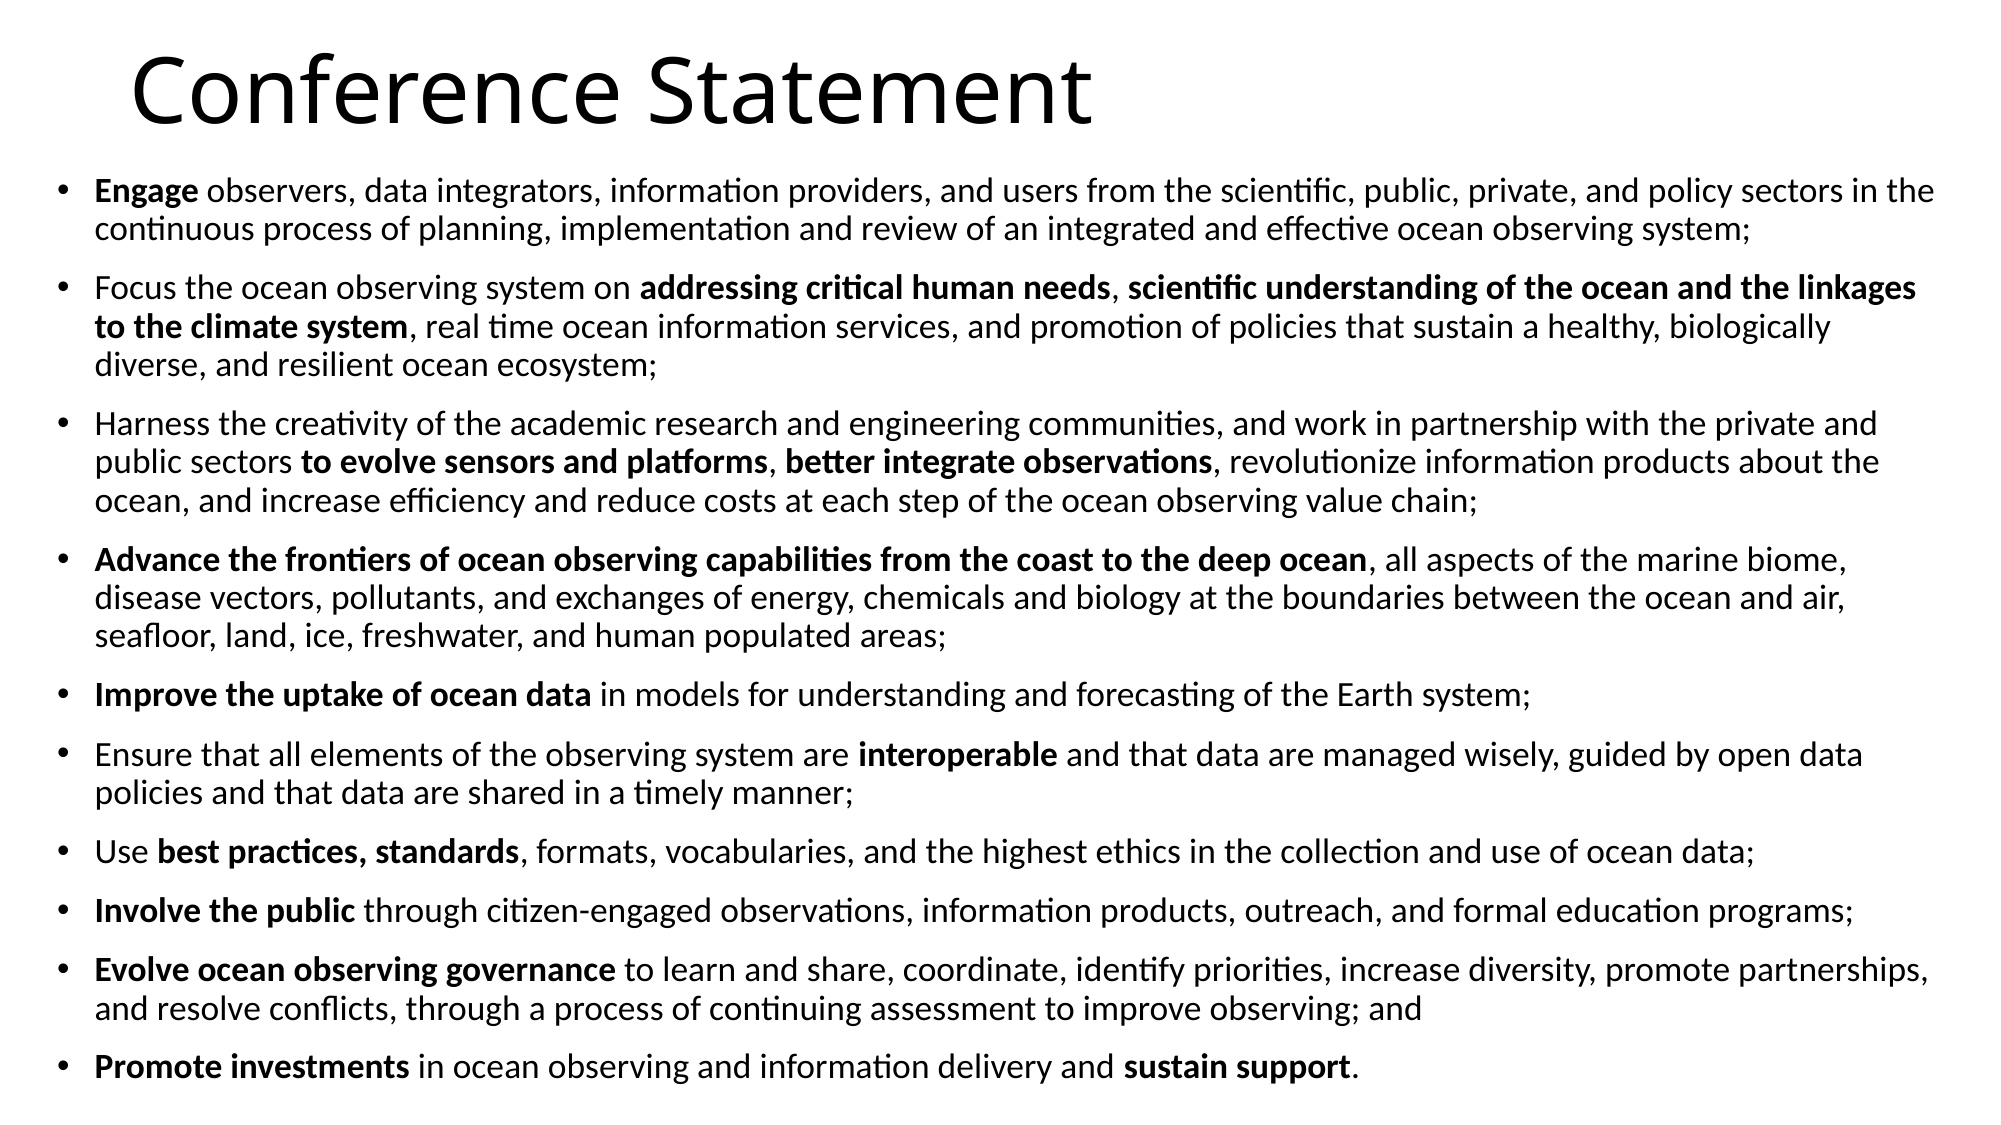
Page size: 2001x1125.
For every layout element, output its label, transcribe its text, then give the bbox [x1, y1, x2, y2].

list Engage observers, data integrators, information providers, and users from the scientific, public, private, and policy sectors in the continuous process of planning, implementation and review of an integrated and effective ocean observing system; Focus the ocean observing system on addressing critical human needs, scientific understanding of the ocean and the linkages to the climate system, real time ocean information services, and promotion of policies that sustain a healthy, biologically diverse, and resilient ocean ecosystem; Harness the creativity of the academic research and engineering communities, and work in partnership with the private and public sectors to evolve sensors and platforms, better integrate observations, revolutionize information products about the ocean, and increase efficiency and reduce costs at each step of the ocean observing value chain; Advance the frontiers of ocean observing capabilities from the coast to the deep ocean, all aspects of the marine biome, disease vectors, pollutants, and exchanges of energy, chemicals and biology at the boundaries between the ocean and air, seafloor, land, ice, freshwater, and human populated areas; Improve the uptake of ocean data in models for understanding and forecasting of the Earth system; Ensure that all elements of the observing system are interoperable and that data are managed wisely, guided by open data policies and that data are shared in a timely manner; Use best practices, standards, formats, vocabularies, and the highest ethics in the collection and use of ocean data; Involve the public through citizen-engaged observations, information products, outreach, and formal education programs; Evolve ocean observing governance to learn and share, coordinate, identify priorities, increase diversity, promote partnerships, and resolve conflicts, through a process of continuing assessment to improve observing; and Promote investments in ocean observing and information delivery and sustain support. [42, 164, 1958, 1086]
title Conference Statement [114, 0, 1840, 164]
